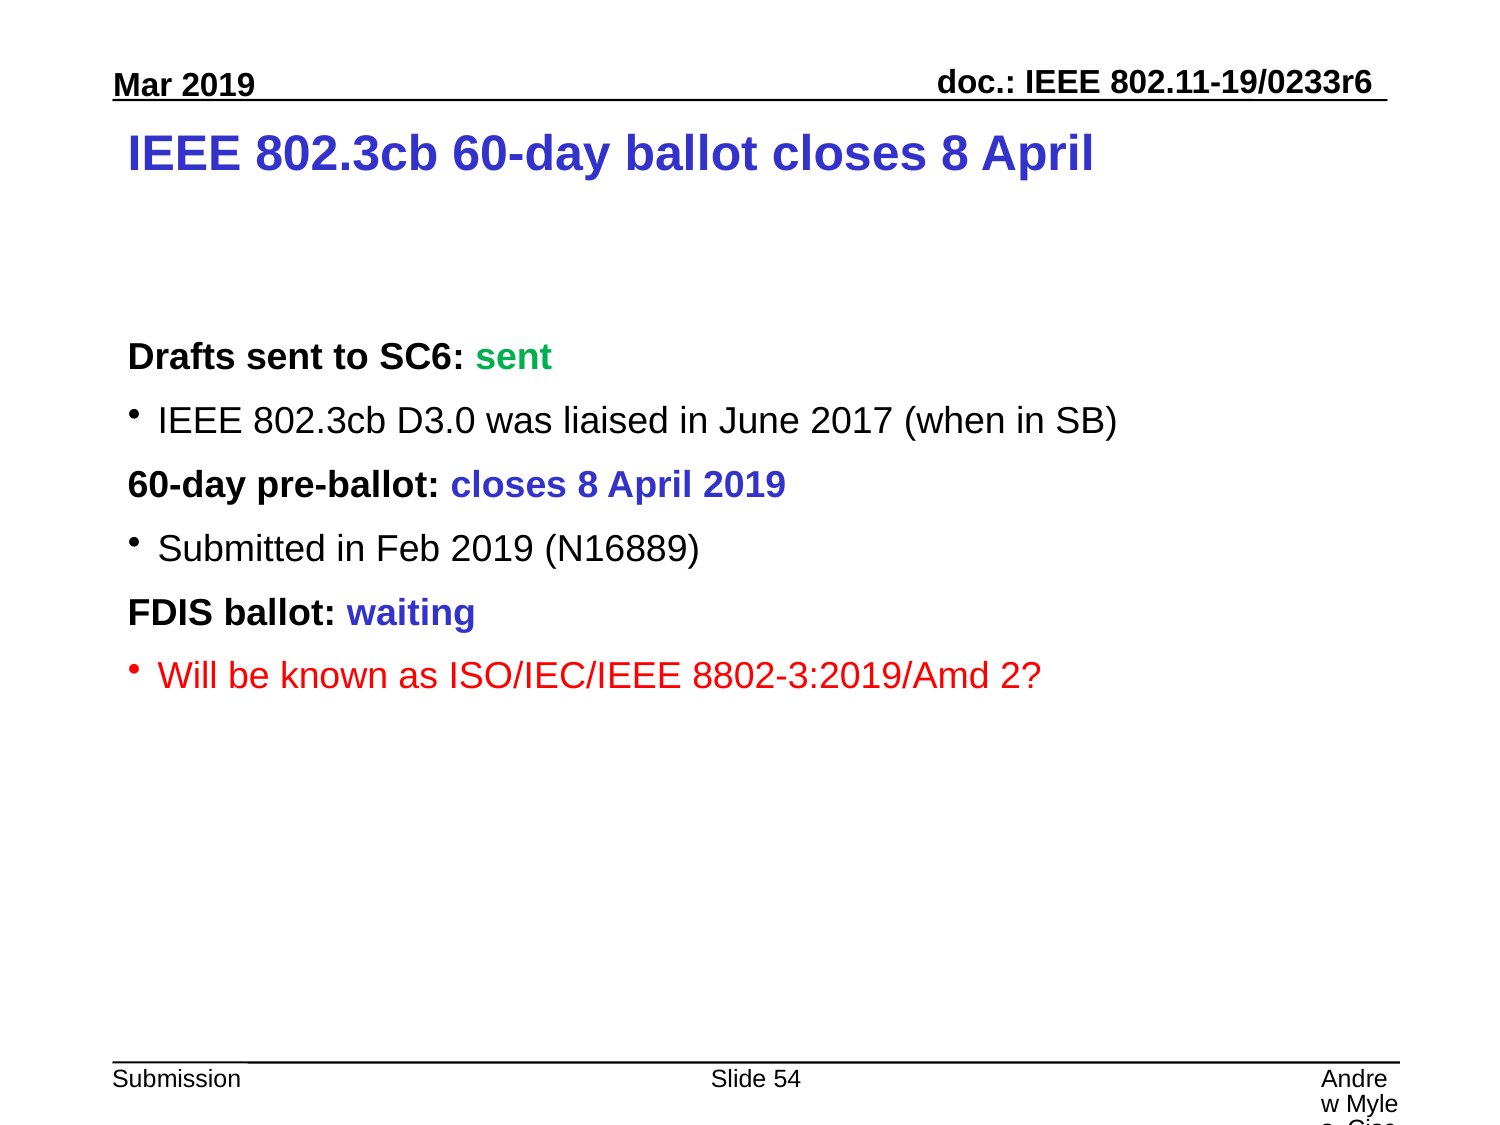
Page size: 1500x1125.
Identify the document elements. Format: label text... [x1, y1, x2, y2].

footer Andrew Myles, Cisco [1320, 1061, 1402, 1093]
slide_number Slide 54 [709, 1061, 803, 1093]
list Drafts sent to SC6: sent IEEE 802.3cb D3.0 was liaised in June 2017 (when in SB) 60-day pre-ballot: closes 8 April 2019 Submitted in Feb 2019 (N16889) FDIS ballot: waiting Will be known as ISO/IEC/IEEE 8802-3:2019/Amd 2? [112, 324, 1388, 1000]
title IEEE 802.3cb 60-day ballot closes 8 April [112, 112, 1388, 288]
